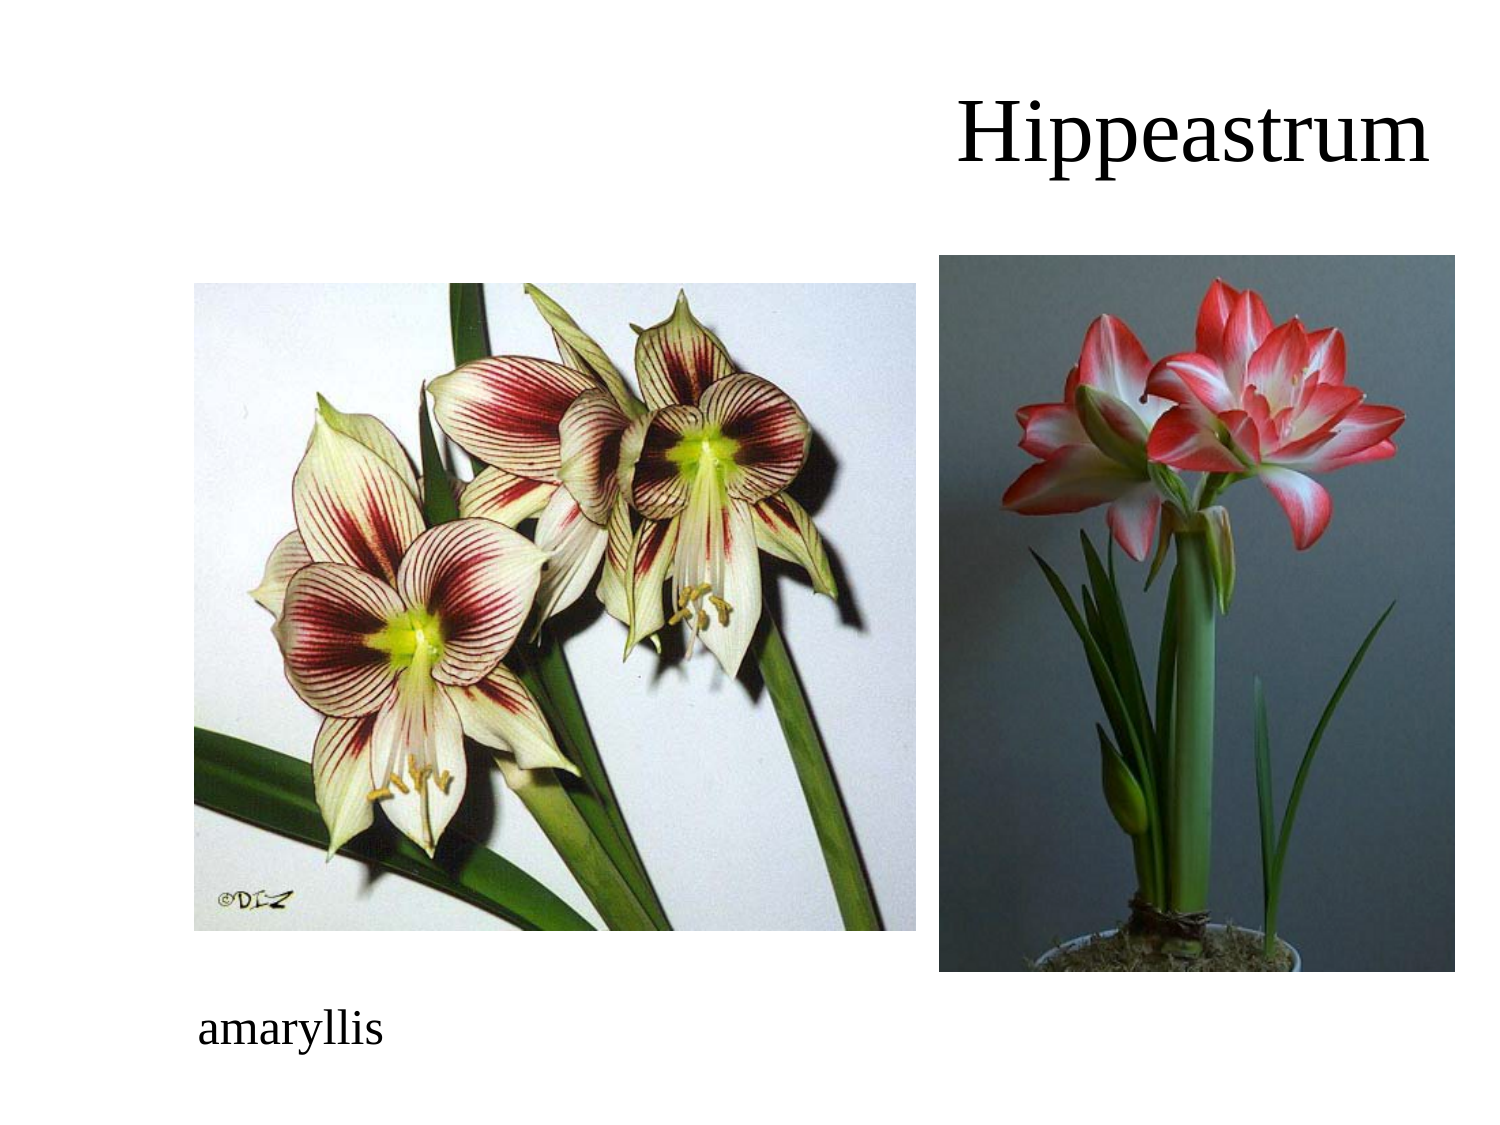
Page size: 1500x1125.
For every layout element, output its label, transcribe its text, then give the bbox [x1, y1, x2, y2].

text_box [938, 255, 1455, 972]
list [194, 283, 916, 931]
text_box amaryllis [183, 987, 1246, 1063]
title Hippeastrum [171, 31, 1447, 219]
